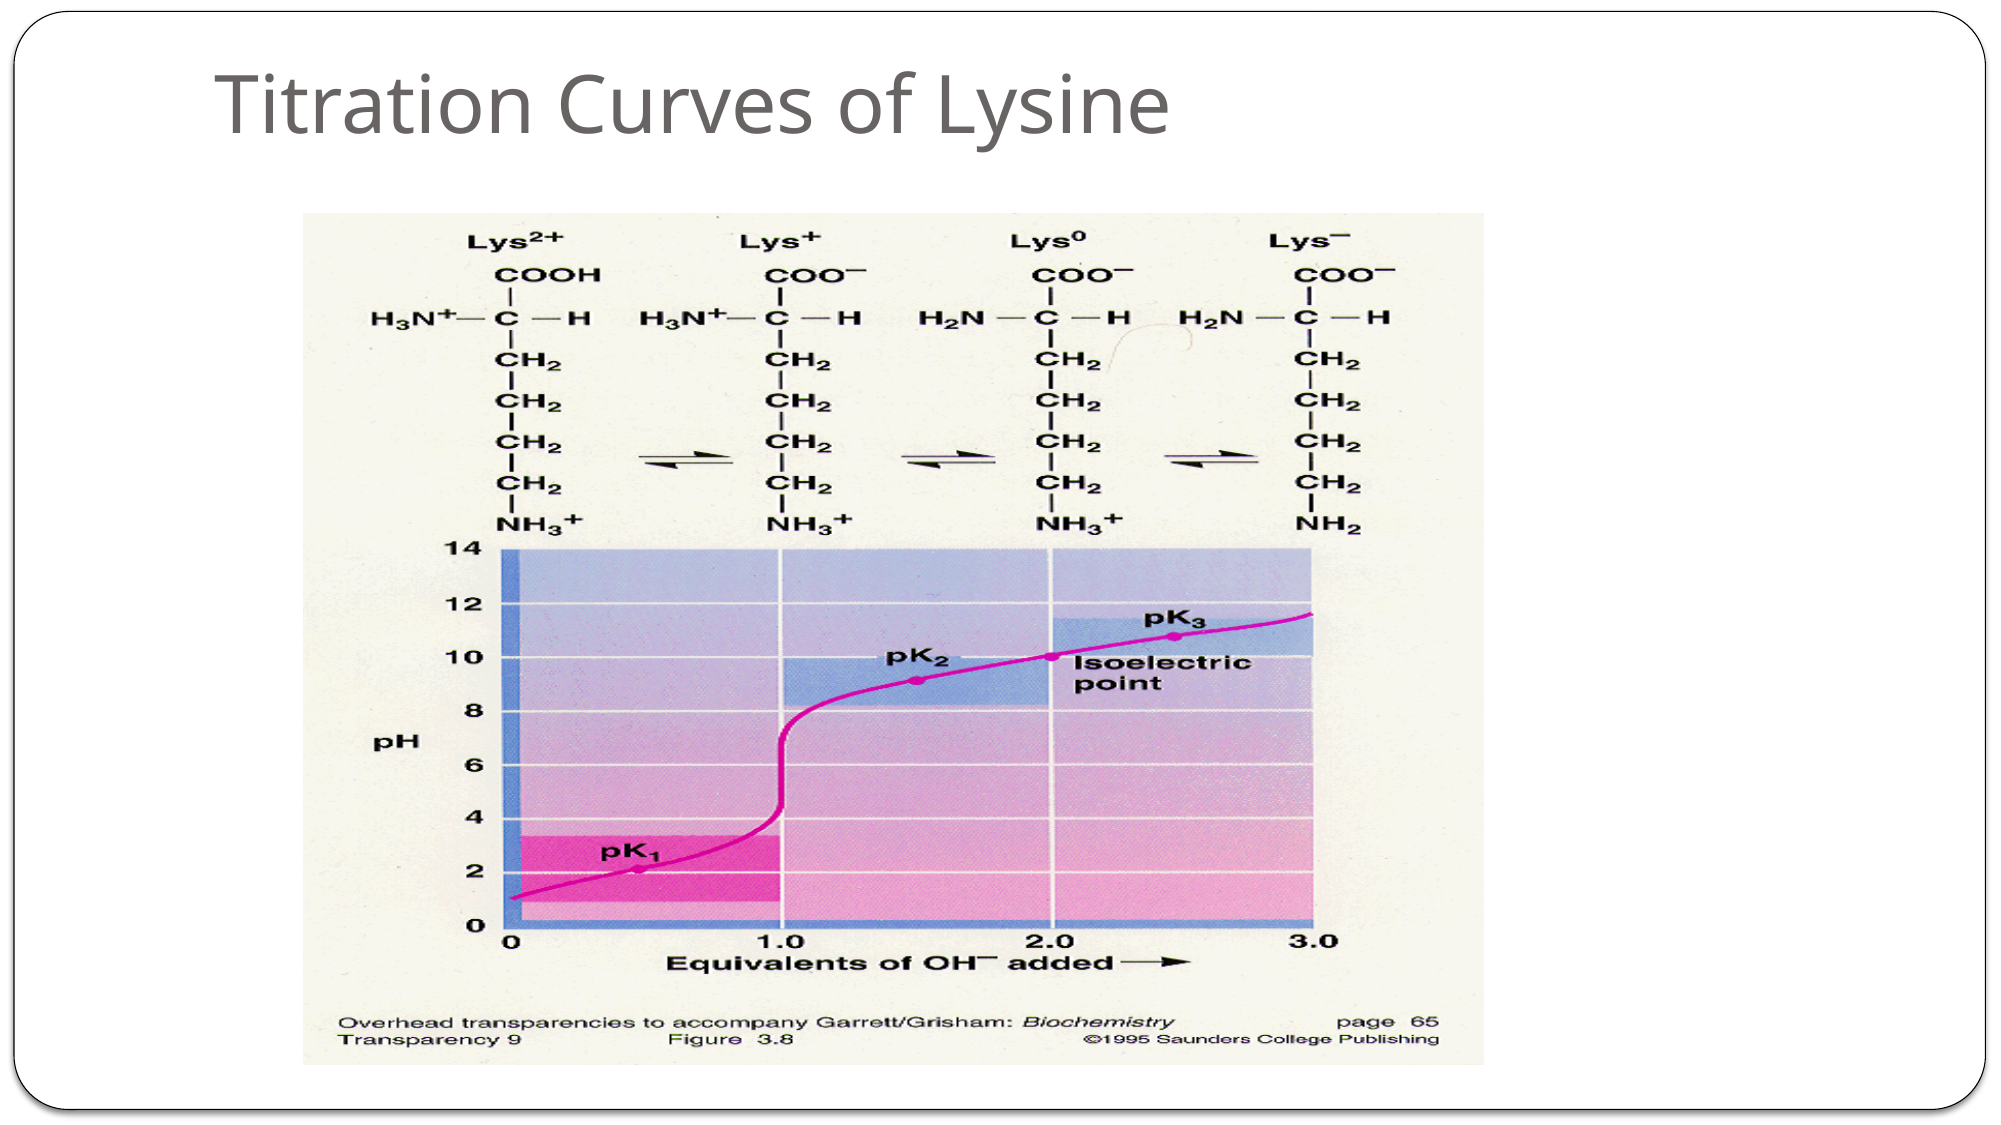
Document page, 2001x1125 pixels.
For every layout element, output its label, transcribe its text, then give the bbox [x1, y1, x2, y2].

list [303, 213, 1484, 1065]
title Titration Curves of Lysine [200, 45, 1900, 165]
